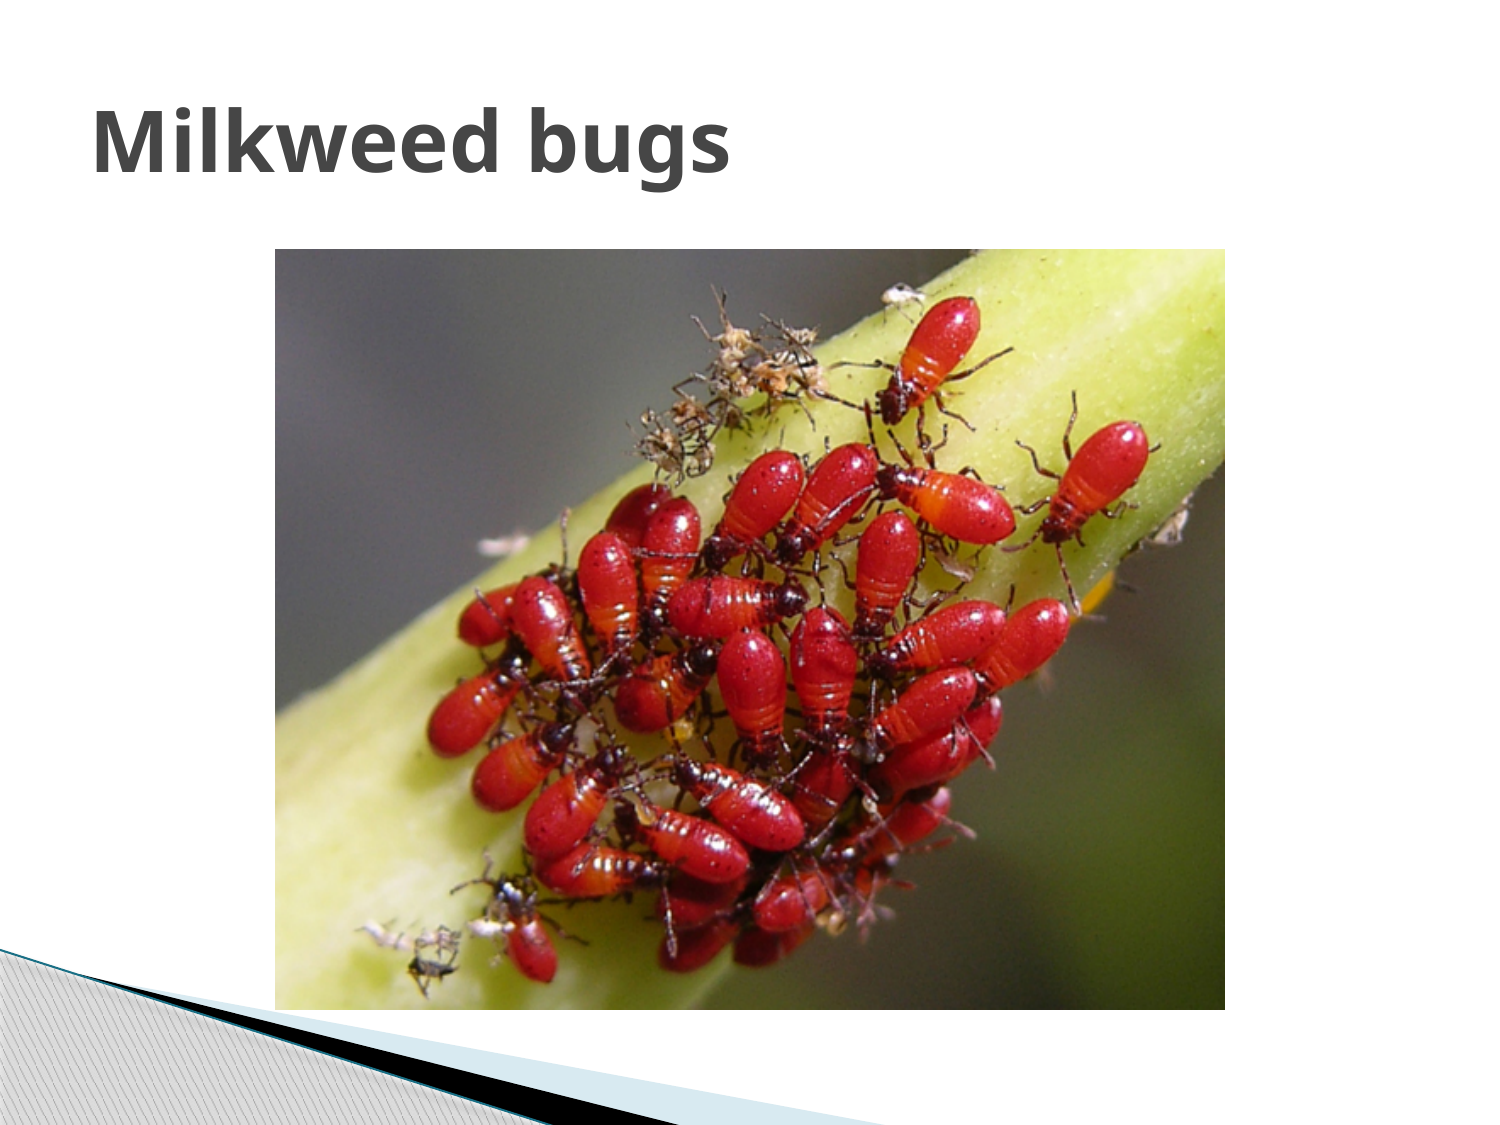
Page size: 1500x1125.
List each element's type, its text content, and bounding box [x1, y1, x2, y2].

title Milkweed bugs [75, 45, 1425, 233]
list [274, 249, 1226, 1011]
